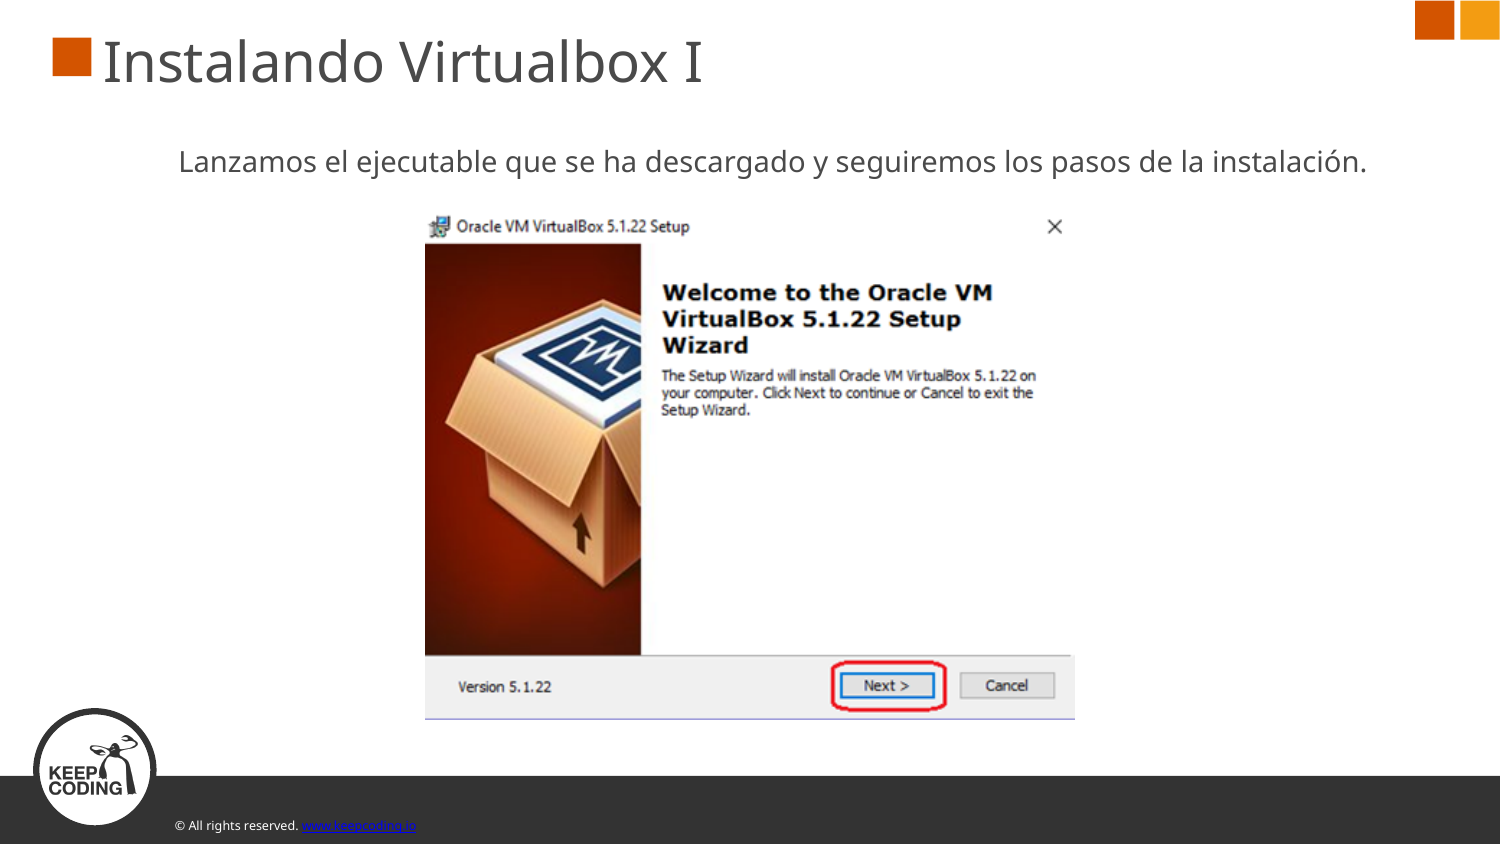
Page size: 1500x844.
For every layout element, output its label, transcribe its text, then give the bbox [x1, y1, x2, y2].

list Lanzamos el ejecutable que se ha descargado y seguiremos los pasos de la instalación. [94, 134, 1453, 224]
title Instalando Virtualbox I [94, 17, 1381, 107]
picture [424, 210, 1076, 721]
picture [49, 735, 138, 795]
